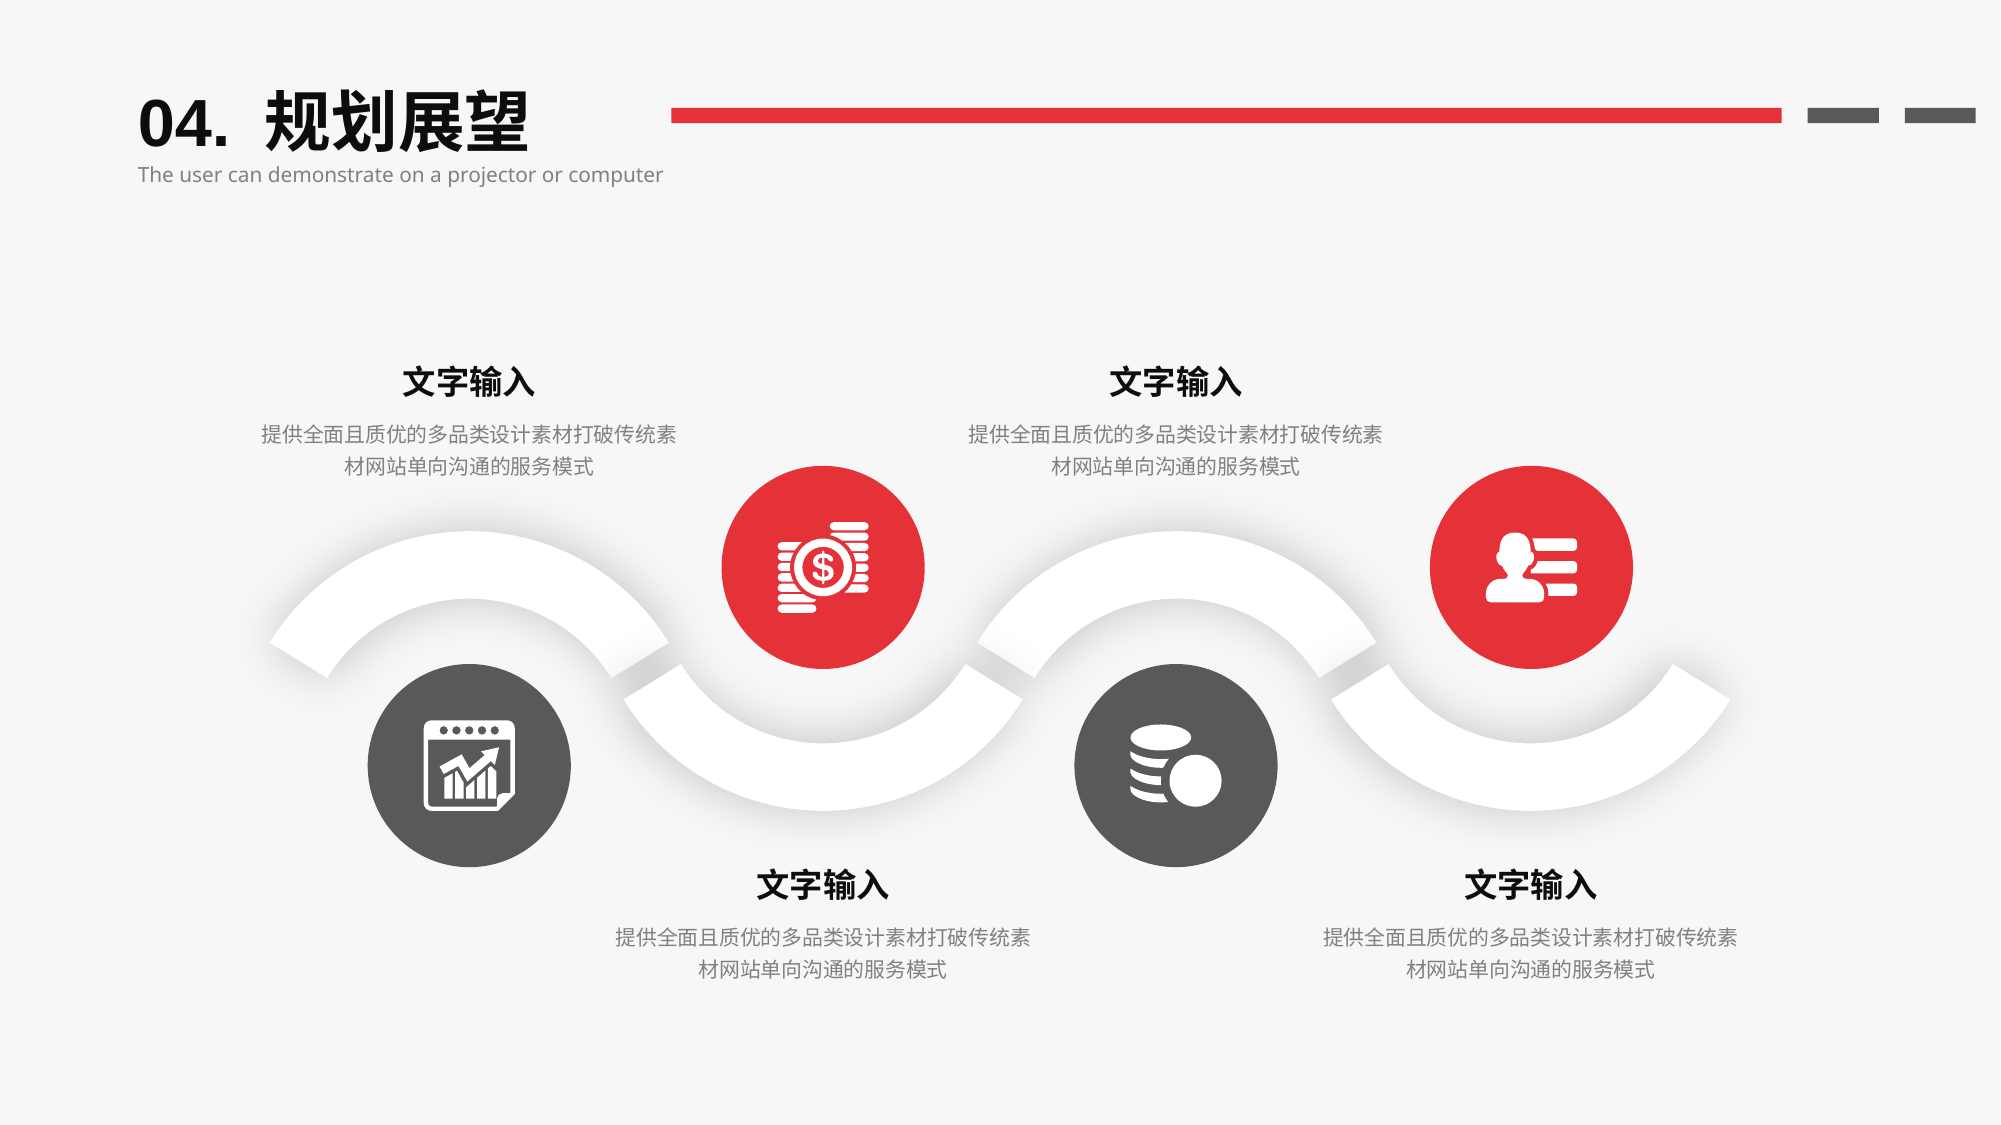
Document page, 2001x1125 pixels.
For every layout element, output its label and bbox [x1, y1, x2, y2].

text_box [1904, 107, 1977, 124]
text_box [123, 72, 932, 195]
text_box [234, 342, 1766, 1000]
text_box [367, 663, 571, 868]
text_box [932, 107, 1783, 124]
text_box [596, 856, 1050, 991]
text_box [1429, 465, 1634, 669]
text_box [242, 354, 696, 488]
text_box [949, 354, 1403, 488]
text_box [1807, 107, 1880, 124]
text_box [721, 465, 925, 669]
text_box [1074, 663, 1278, 868]
text_box [1304, 856, 1757, 991]
